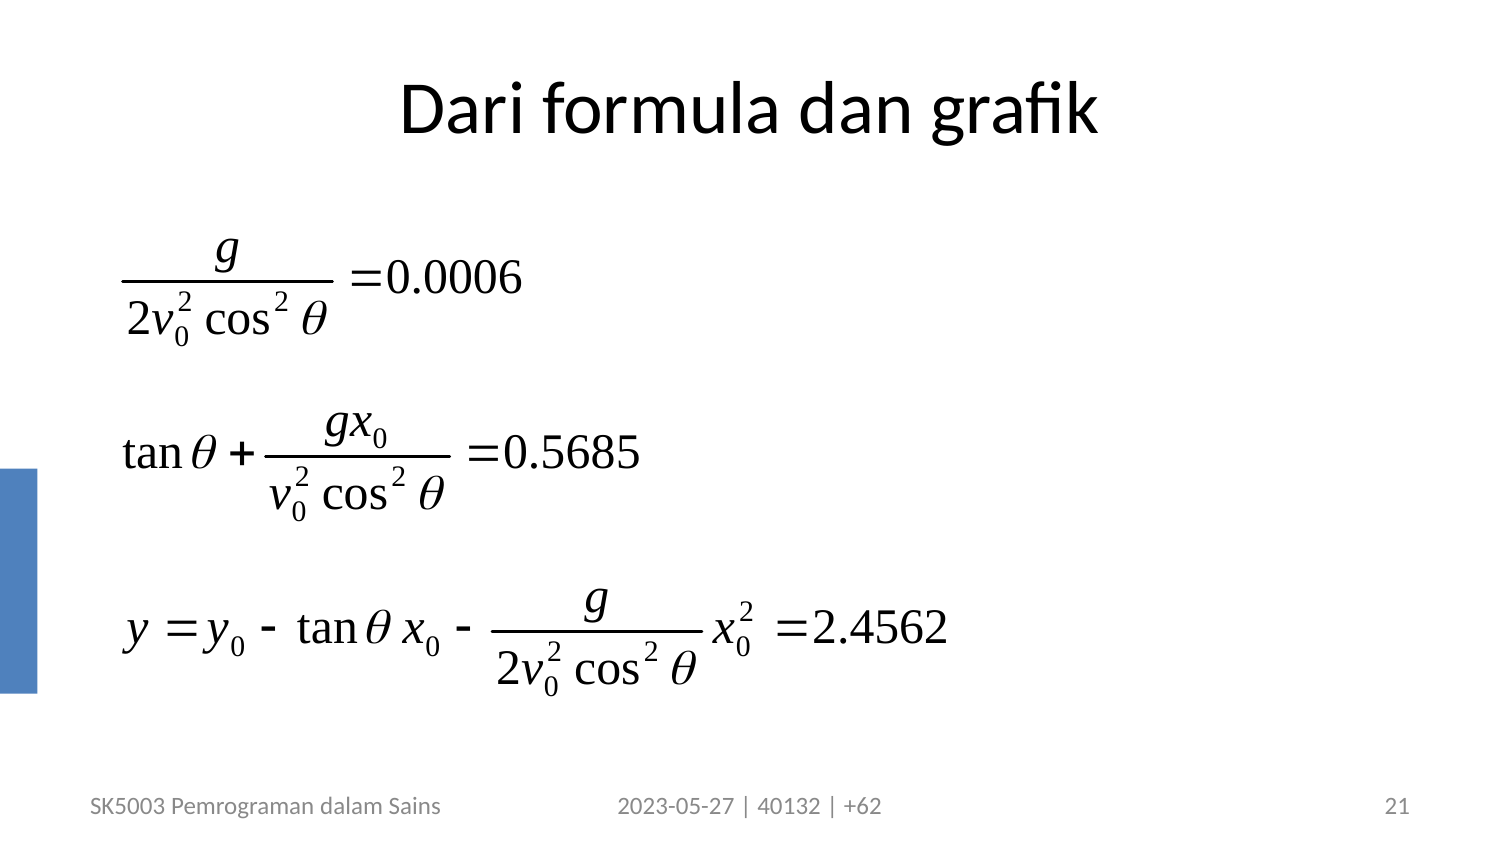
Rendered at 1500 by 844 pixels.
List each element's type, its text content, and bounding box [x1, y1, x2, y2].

slide_number 21 [1074, 782, 1425, 827]
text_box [112, 559, 959, 709]
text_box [112, 209, 531, 359]
title Dari formula dan grafik [74, 33, 1426, 175]
footer 2023-05-27 | 40132 | +62 [512, 782, 988, 827]
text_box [112, 384, 651, 534]
slide_number SK5003 Pemrograman dalam Sains [75, 782, 463, 827]
